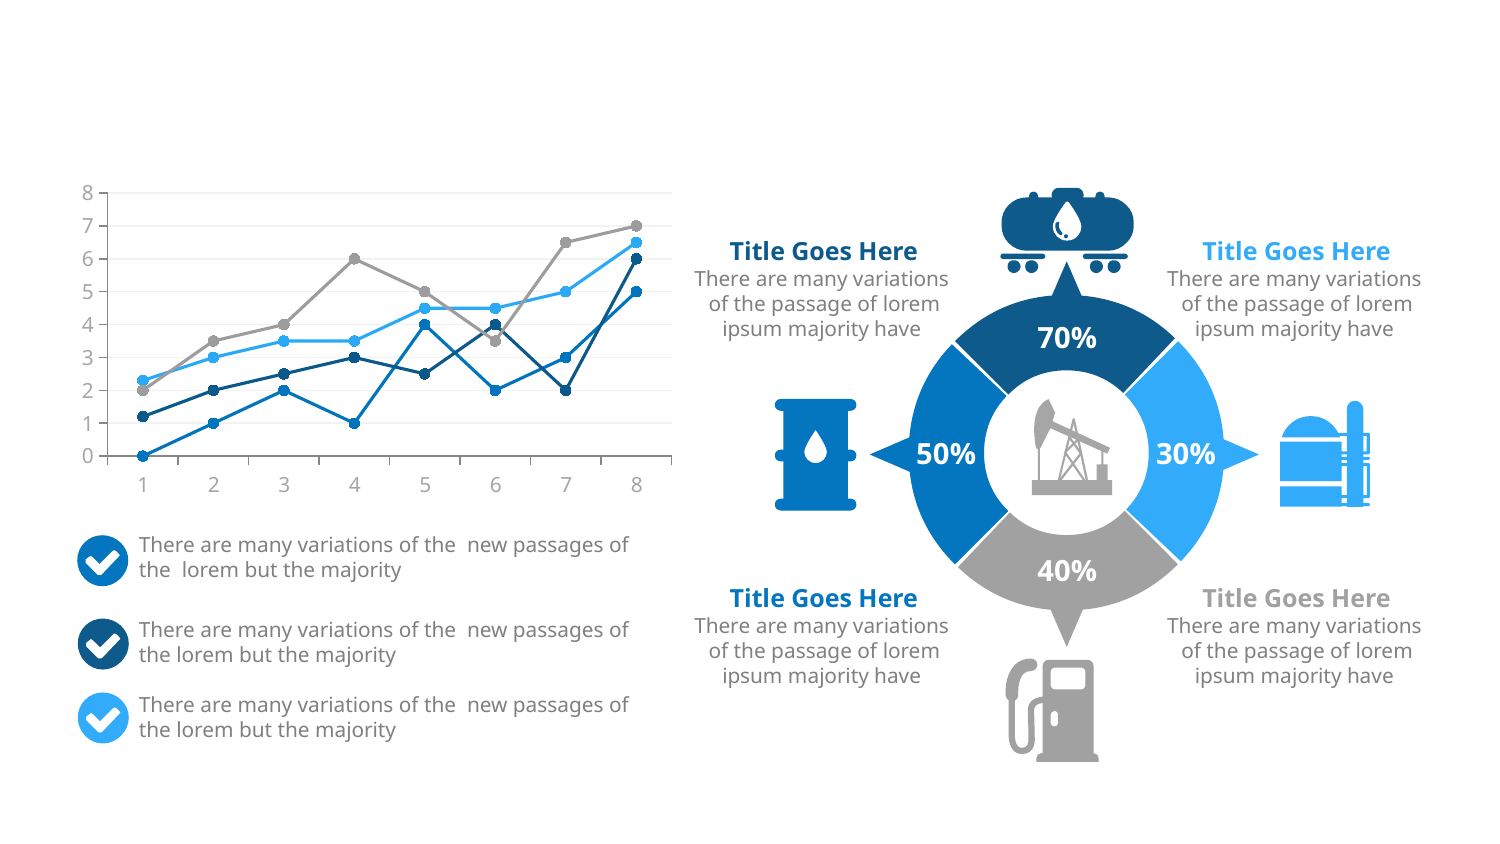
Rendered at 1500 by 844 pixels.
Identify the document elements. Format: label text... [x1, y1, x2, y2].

text_box There are many variations of the new passages of the lorem but the majority [139, 531, 654, 582]
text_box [690, 234, 960, 342]
text_box [77, 692, 129, 744]
text_box [77, 535, 129, 587]
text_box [1026, 398, 1113, 496]
text_box [77, 618, 129, 670]
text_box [1124, 341, 1260, 562]
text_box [1000, 187, 1134, 274]
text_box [869, 343, 1009, 565]
text_box There are many variations of the new passages of the lorem but the majority [139, 692, 654, 743]
chart [69, 172, 685, 506]
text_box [957, 510, 1179, 648]
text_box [1156, 582, 1433, 689]
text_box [1279, 400, 1370, 508]
text_box [774, 398, 857, 511]
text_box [683, 582, 960, 689]
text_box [1156, 234, 1433, 342]
text_box [1005, 658, 1099, 762]
text_box There are many variations of the new passages of the lorem but the majority [139, 616, 654, 667]
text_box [964, 261, 1151, 395]
